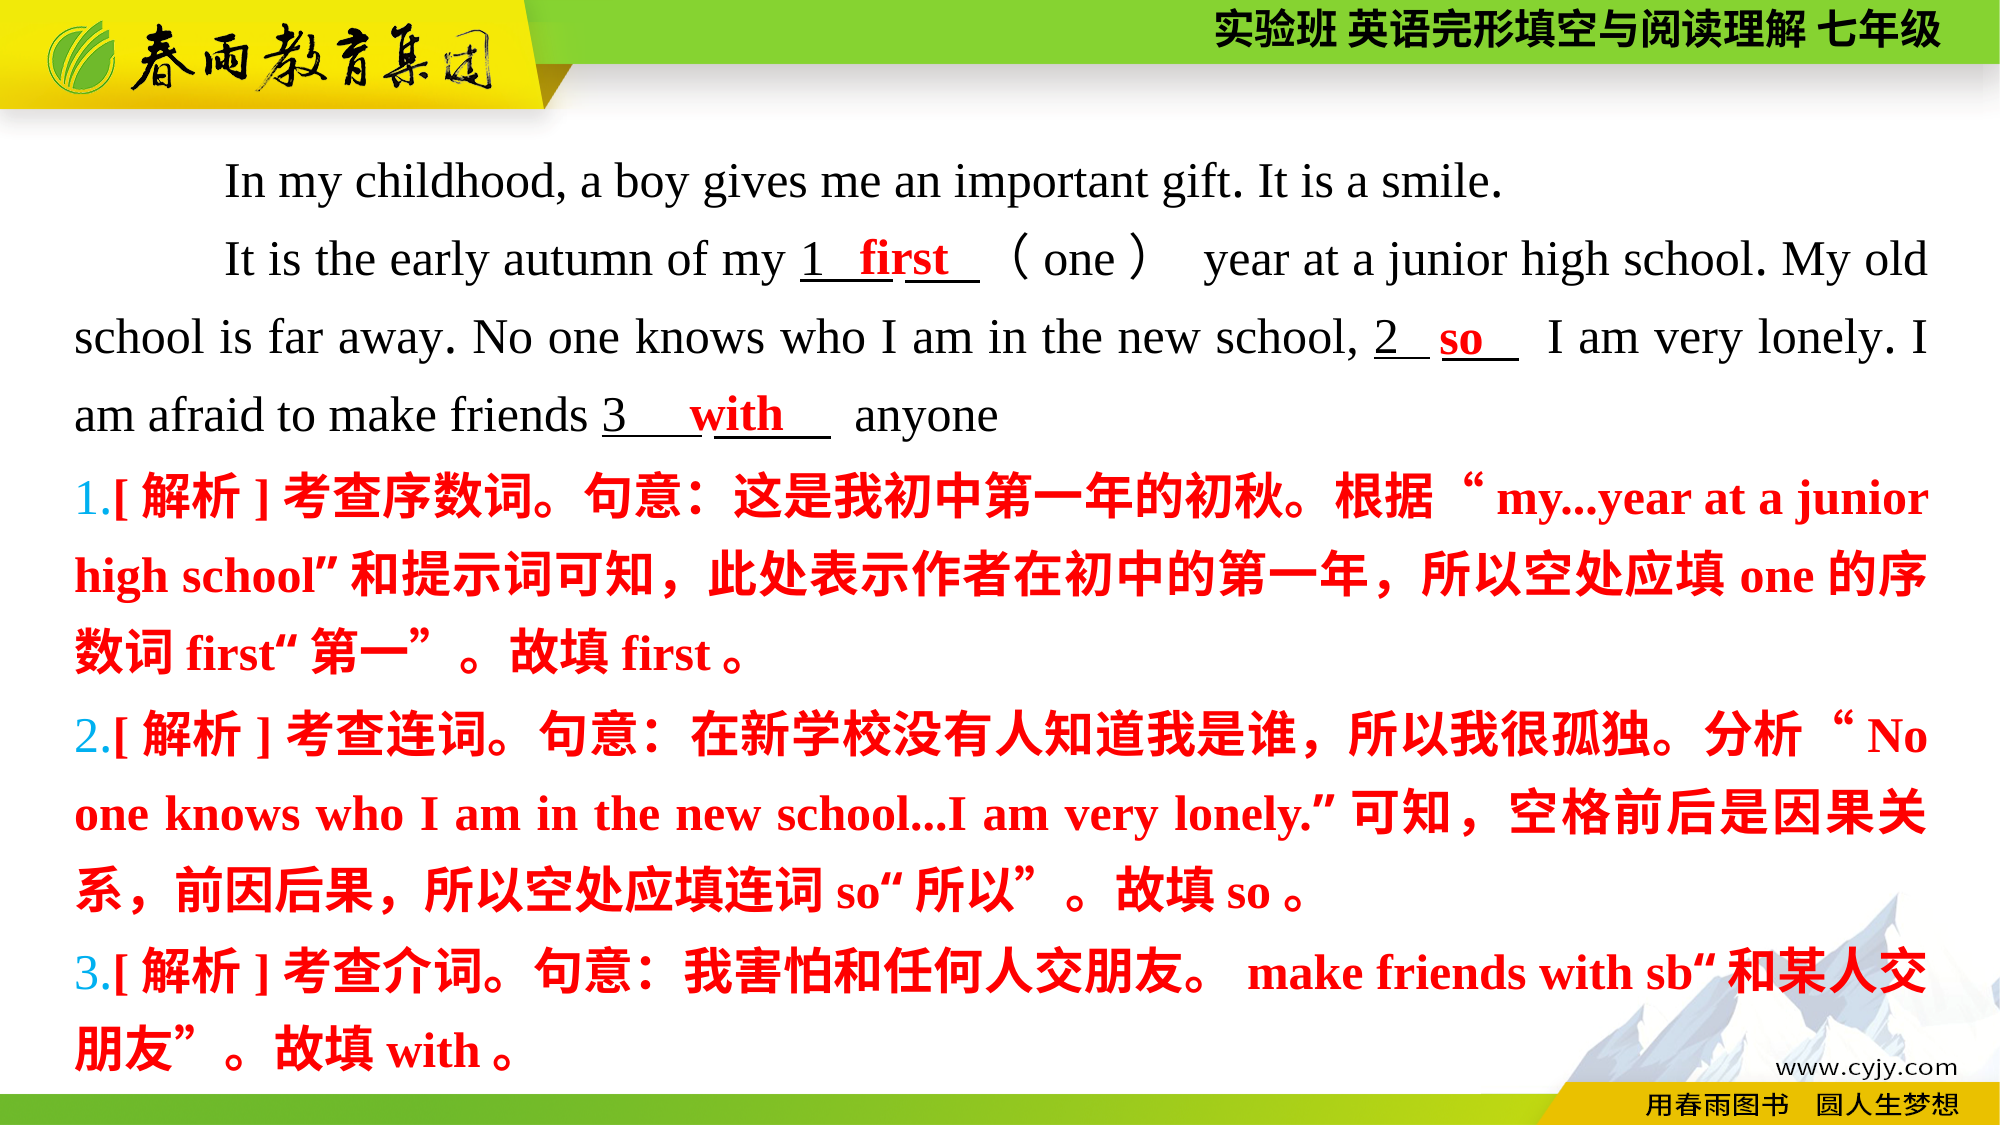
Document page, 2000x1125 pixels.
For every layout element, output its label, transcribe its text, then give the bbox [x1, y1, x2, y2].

text_box first [845, 198, 965, 292]
list In my childhood, a boy gives me an important gift. It is a smile. It is the early autumn of my 1 （one） year at a junior high school. My old school is far away. No one knows who I am in the new school, 2 I am very lonely. I am afraid to make friends 3 anyone [59, 122, 1944, 439]
text_box 2.[解析]考查连词。句意：在新学校没有人知道我是谁，所以我很孤独。分析“No one knows who I am in the new school...I am very lonely.”可知，空格前后是因果关系，前因后果，所以空处应填连词so“所以”。故填so。 [59, 677, 1944, 913]
text_box 1.[解析]考查序数词。句意：这是我初中第一年的初秋。根据“my...year at a junior high school”和提示词可知，此处表示作者在初中的第一年，所以空处应填one的序数词first“第一”。故填first。 [59, 439, 1944, 677]
text_box with [662, 354, 800, 439]
text_box so [1424, 278, 1499, 372]
text_box 3.[解析]考查介词。句意：我害怕和任何人交朋友。make friends with sb“和某人交朋友”。故填with。 [59, 913, 1944, 1085]
picture [0, 0, 2000, 1125]
